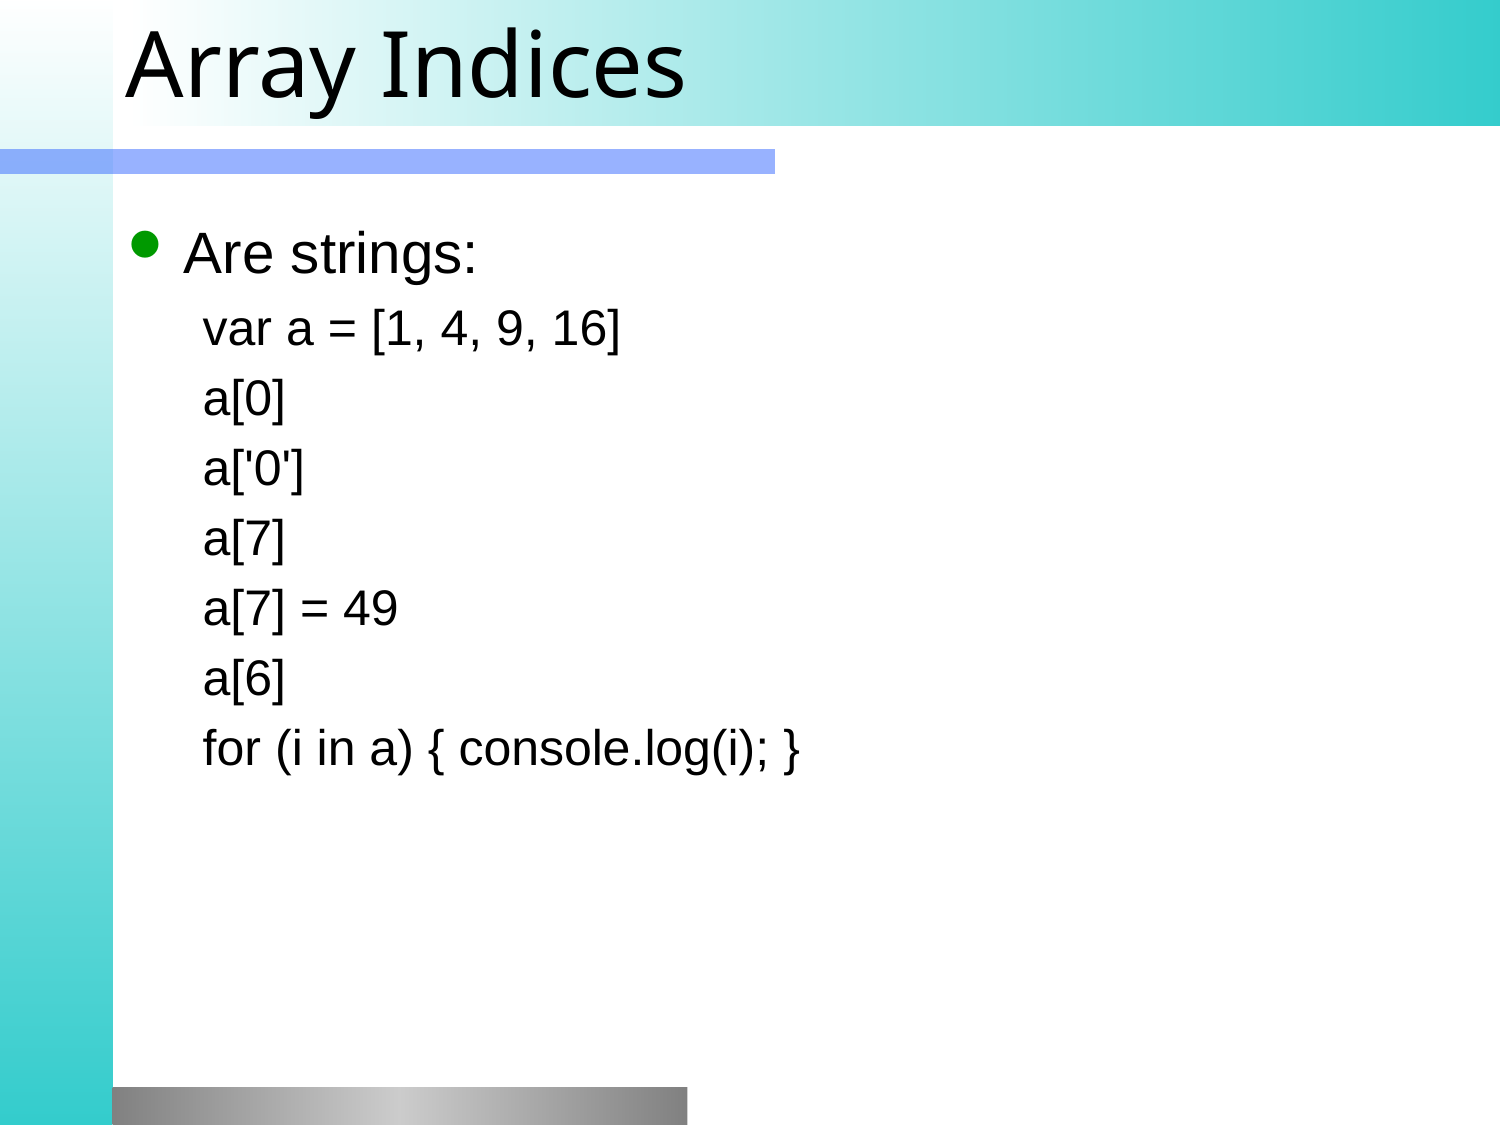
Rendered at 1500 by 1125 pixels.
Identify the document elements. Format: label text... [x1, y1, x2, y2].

title Array Indices [110, 0, 1424, 126]
list Are strings: var a = [1, 4, 9, 16] a[0] a['0'] a[7] a[7] = 49 a[6] for (i in a) { console.log(i); } [112, 207, 1388, 1073]
